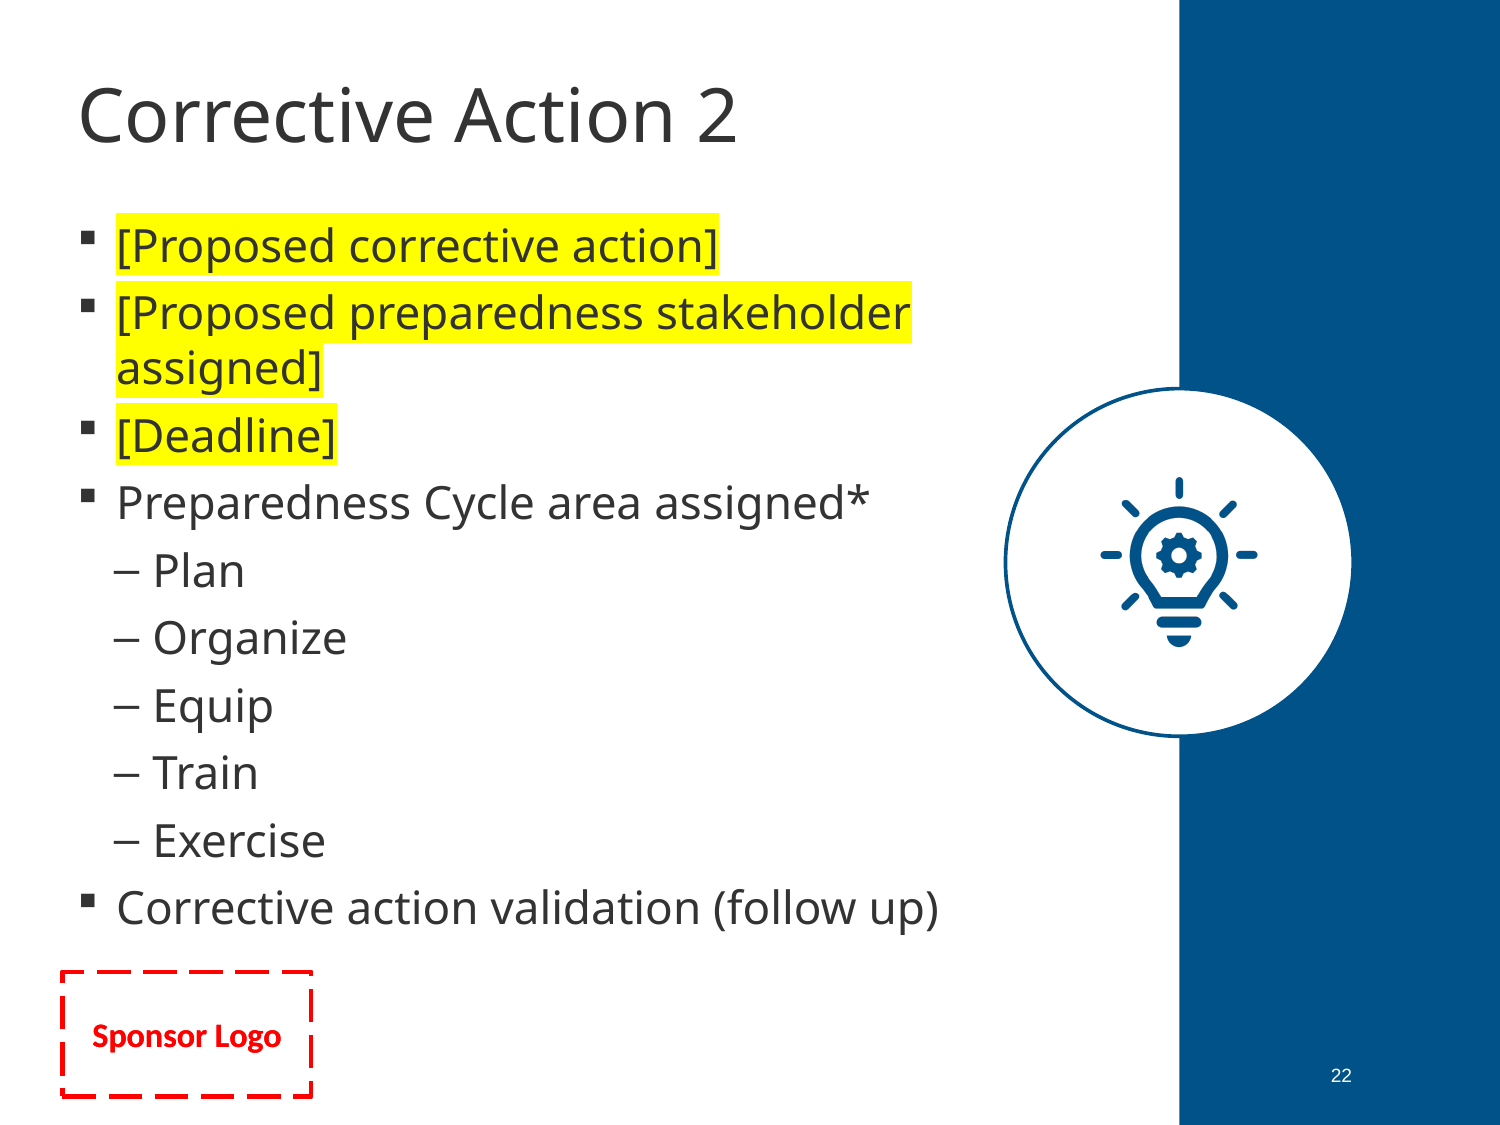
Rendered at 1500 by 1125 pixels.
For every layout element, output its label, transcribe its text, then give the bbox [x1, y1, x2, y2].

slide_number 22 [1242, 1052, 1368, 1098]
text_box [1003, 386, 1356, 739]
list [Proposed corrective action] [Proposed preparedness stakeholder assigned] [Deadline] Preparedness Cycle area assigned* Plan Organize Equip Train Exercise Corrective action validation (follow up) [62, 195, 1013, 955]
title Corrective Action 2 [62, 31, 982, 195]
picture [1086, 469, 1275, 658]
text_box [1177, 0, 1500, 1125]
